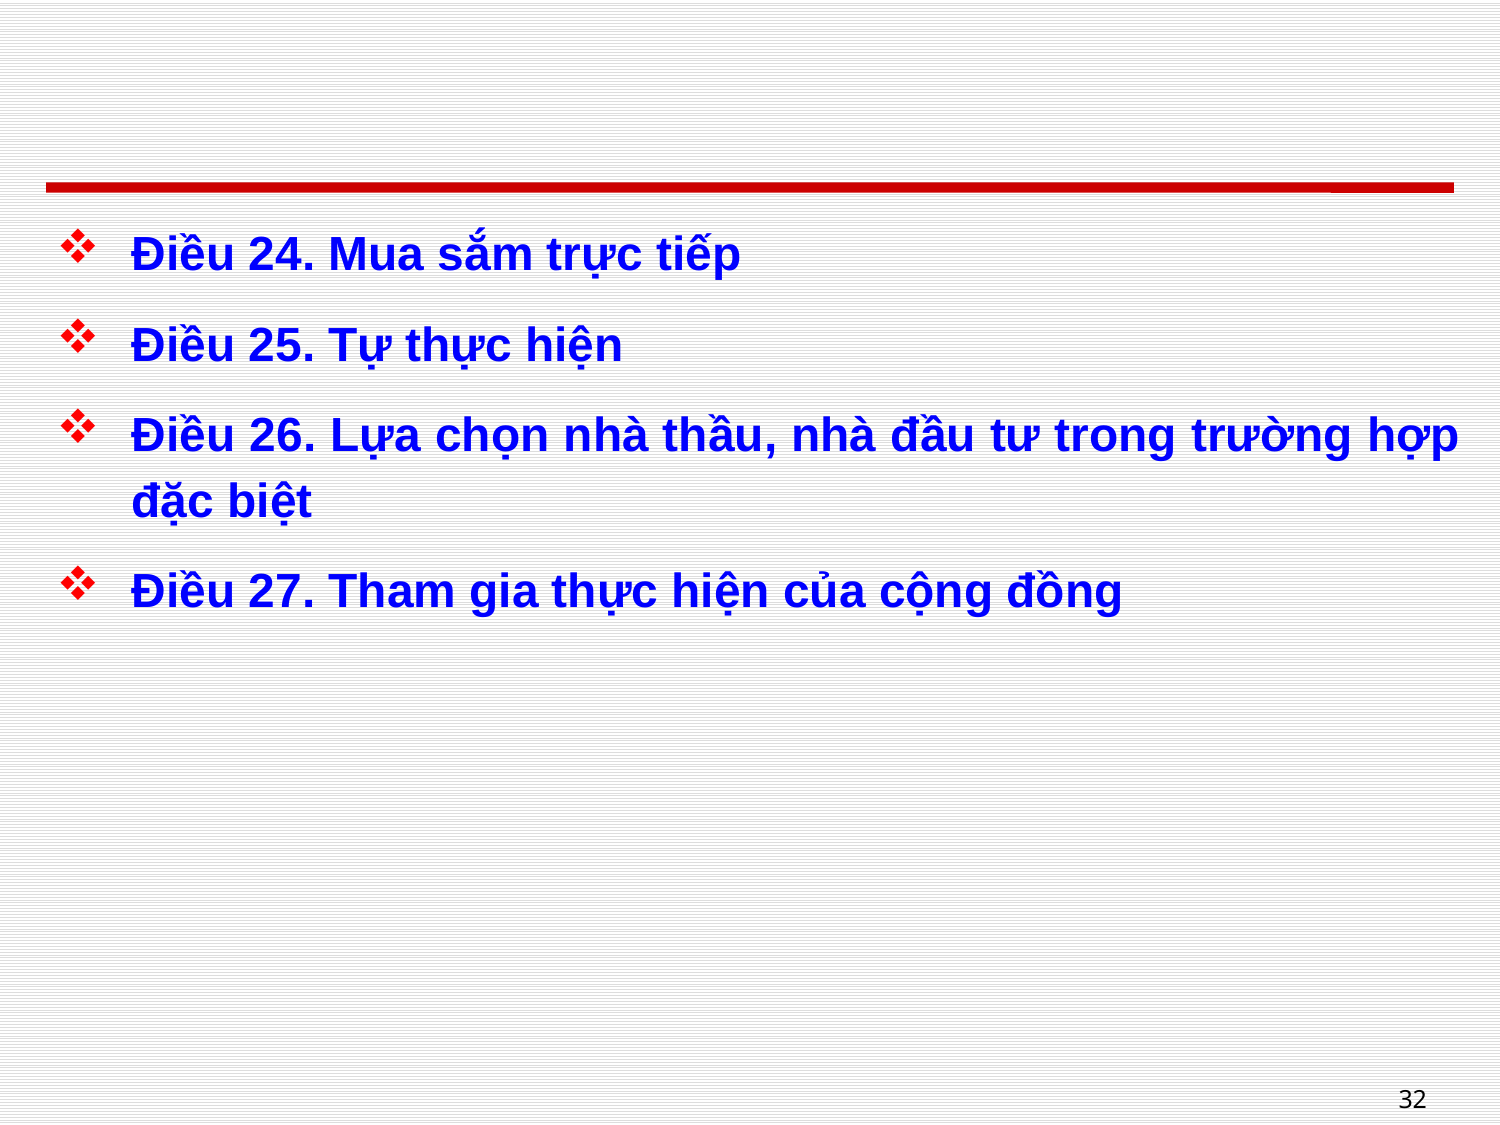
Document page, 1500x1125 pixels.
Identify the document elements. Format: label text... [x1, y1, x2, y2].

text_box Điều 24. Mua sắm trực tiếp Điều 25. Tự thực hiện Điều 26. Lựa chọn nhà thầu, nhà đầu tư trong trường hợp đặc biệt Điều 27. Tham gia thực hiện của cộng đồng [23, 199, 1477, 1088]
